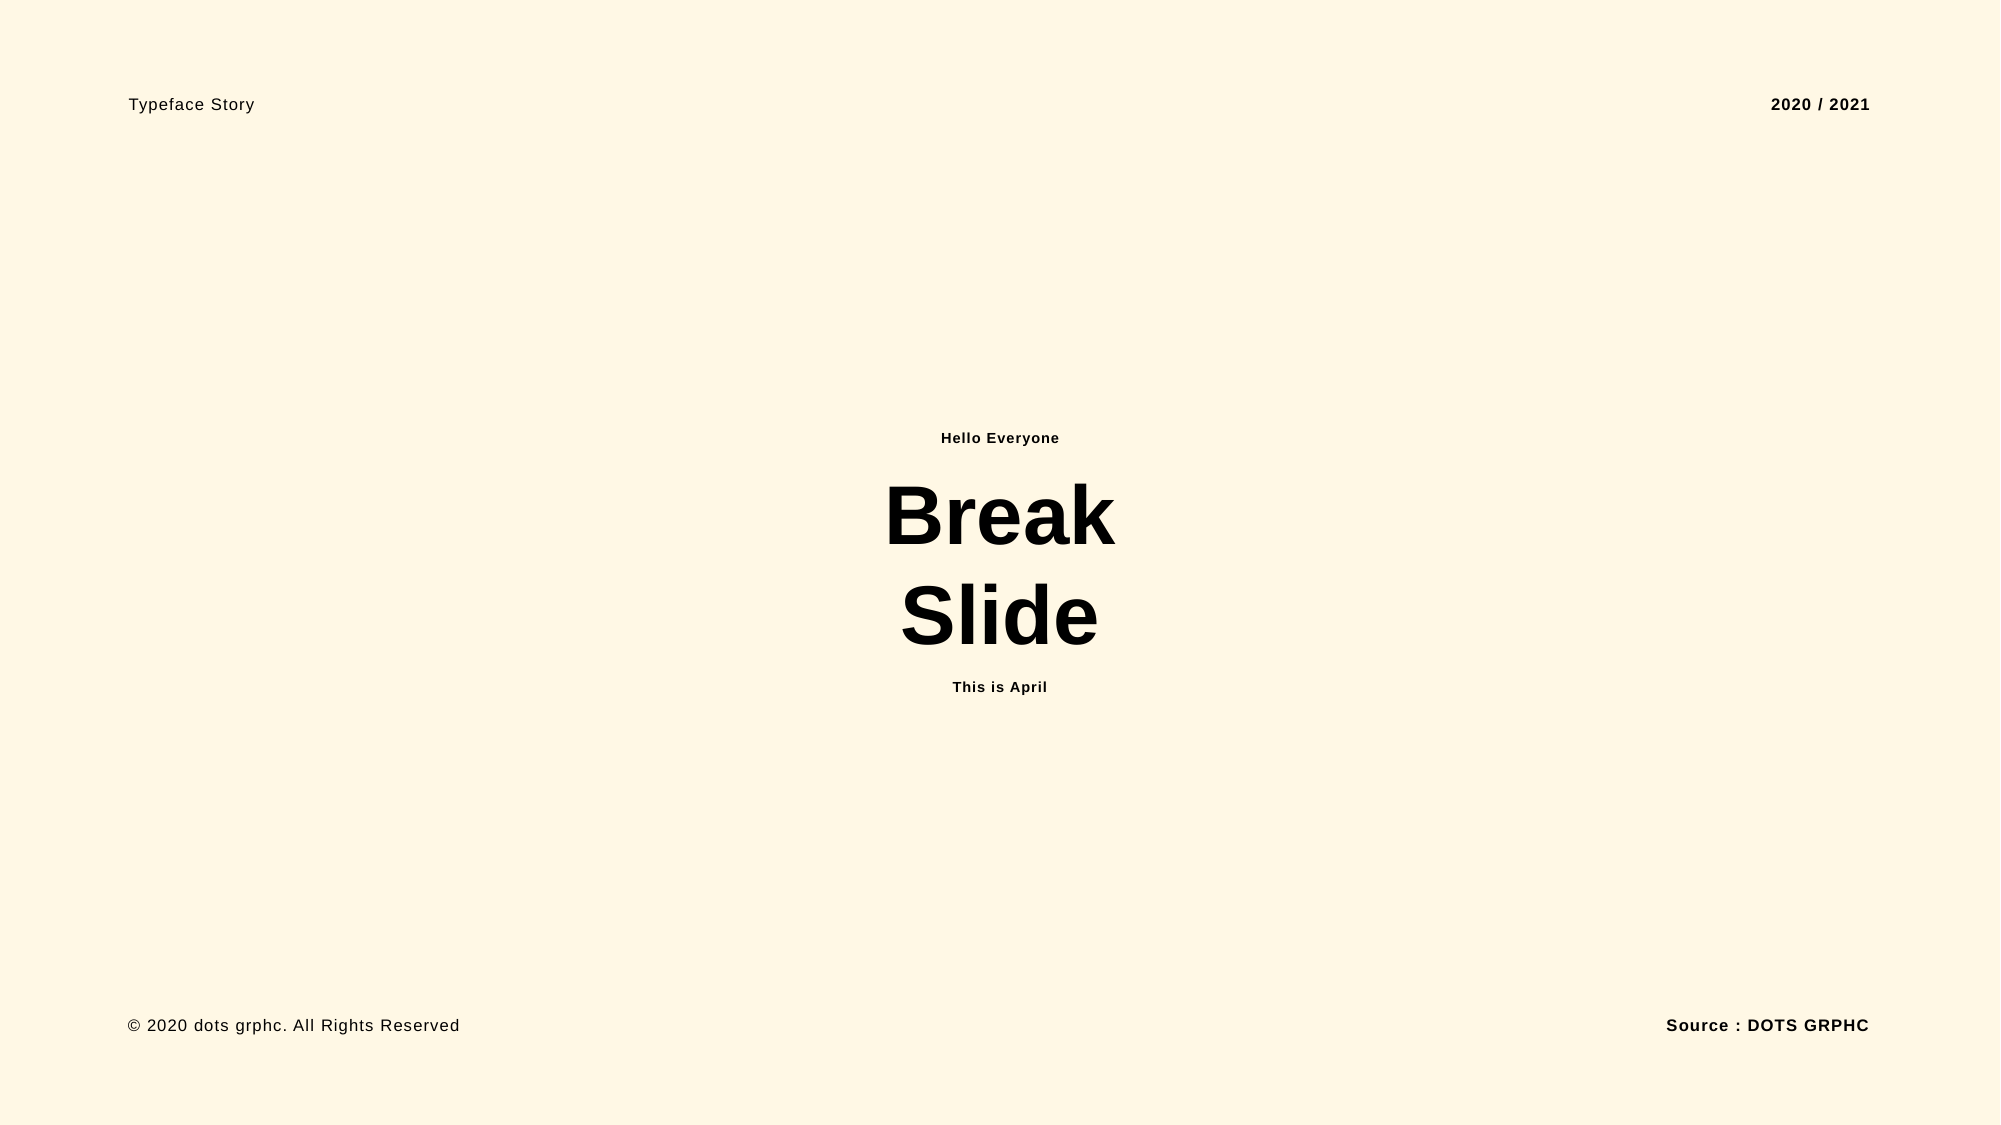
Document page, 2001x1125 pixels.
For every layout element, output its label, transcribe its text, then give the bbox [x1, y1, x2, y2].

text_box Break Slide [819, 453, 1181, 669]
text_box Hello Everyone [922, 421, 1078, 454]
text_box This is April [918, 670, 1082, 704]
text_box © 2020 dots grphc. All Rights Reserved [113, 1007, 490, 1043]
text_box Typeface Story [72, 86, 311, 122]
text_box Source : DOTS GRPHC [1538, 1007, 1884, 1042]
text_box 2020 / 2021 [1688, 86, 1885, 122]
